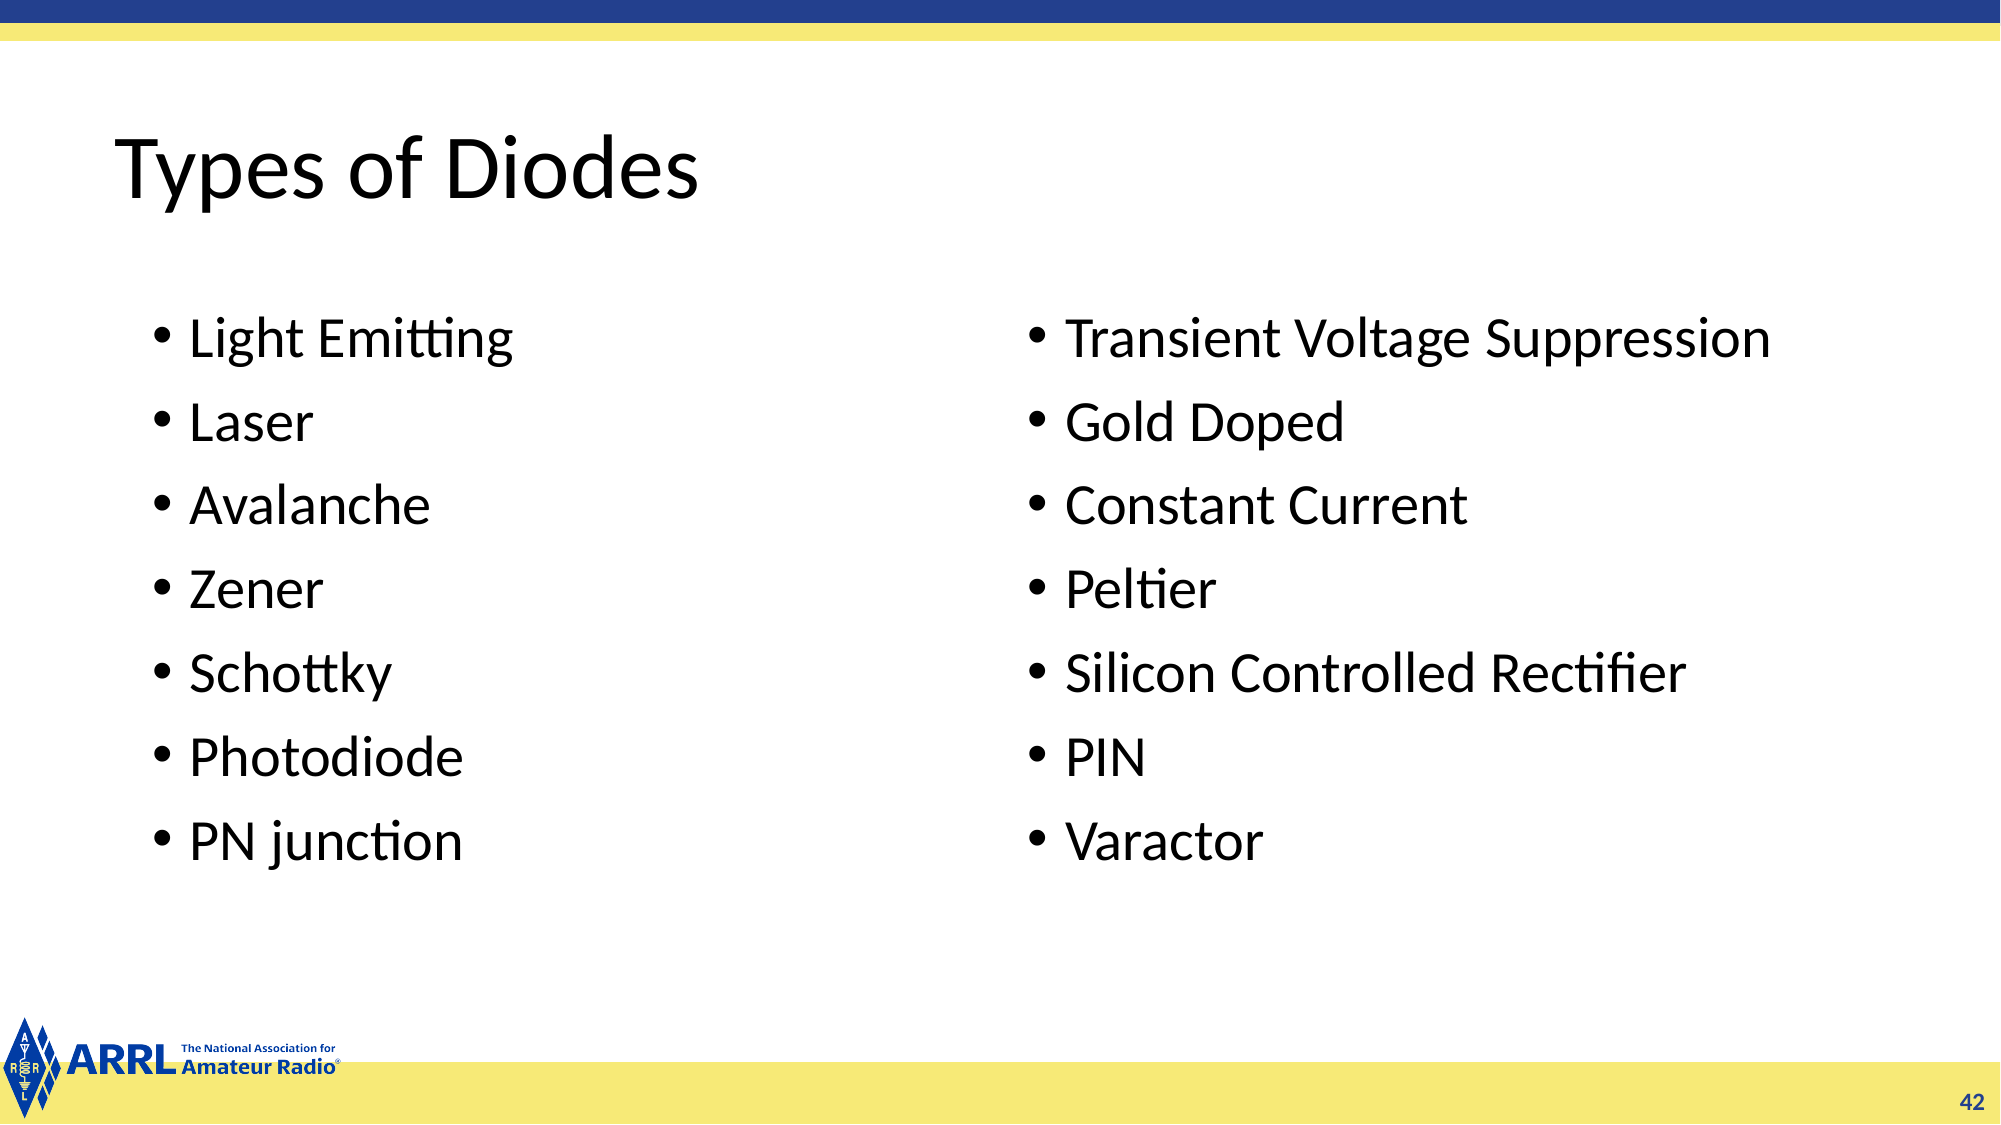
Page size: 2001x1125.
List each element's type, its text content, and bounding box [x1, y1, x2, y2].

title Types of Diodes [99, 111, 1900, 388]
list Transient Voltage Suppression Gold Doped Constant Current Peltier Silicon Controlled Rectifier PIN Varactor [1012, 299, 1863, 1014]
picture [1, 1015, 342, 1121]
list Light Emitting Laser Avalanche Zener Schottky Photodiode PN junction [137, 299, 988, 1014]
